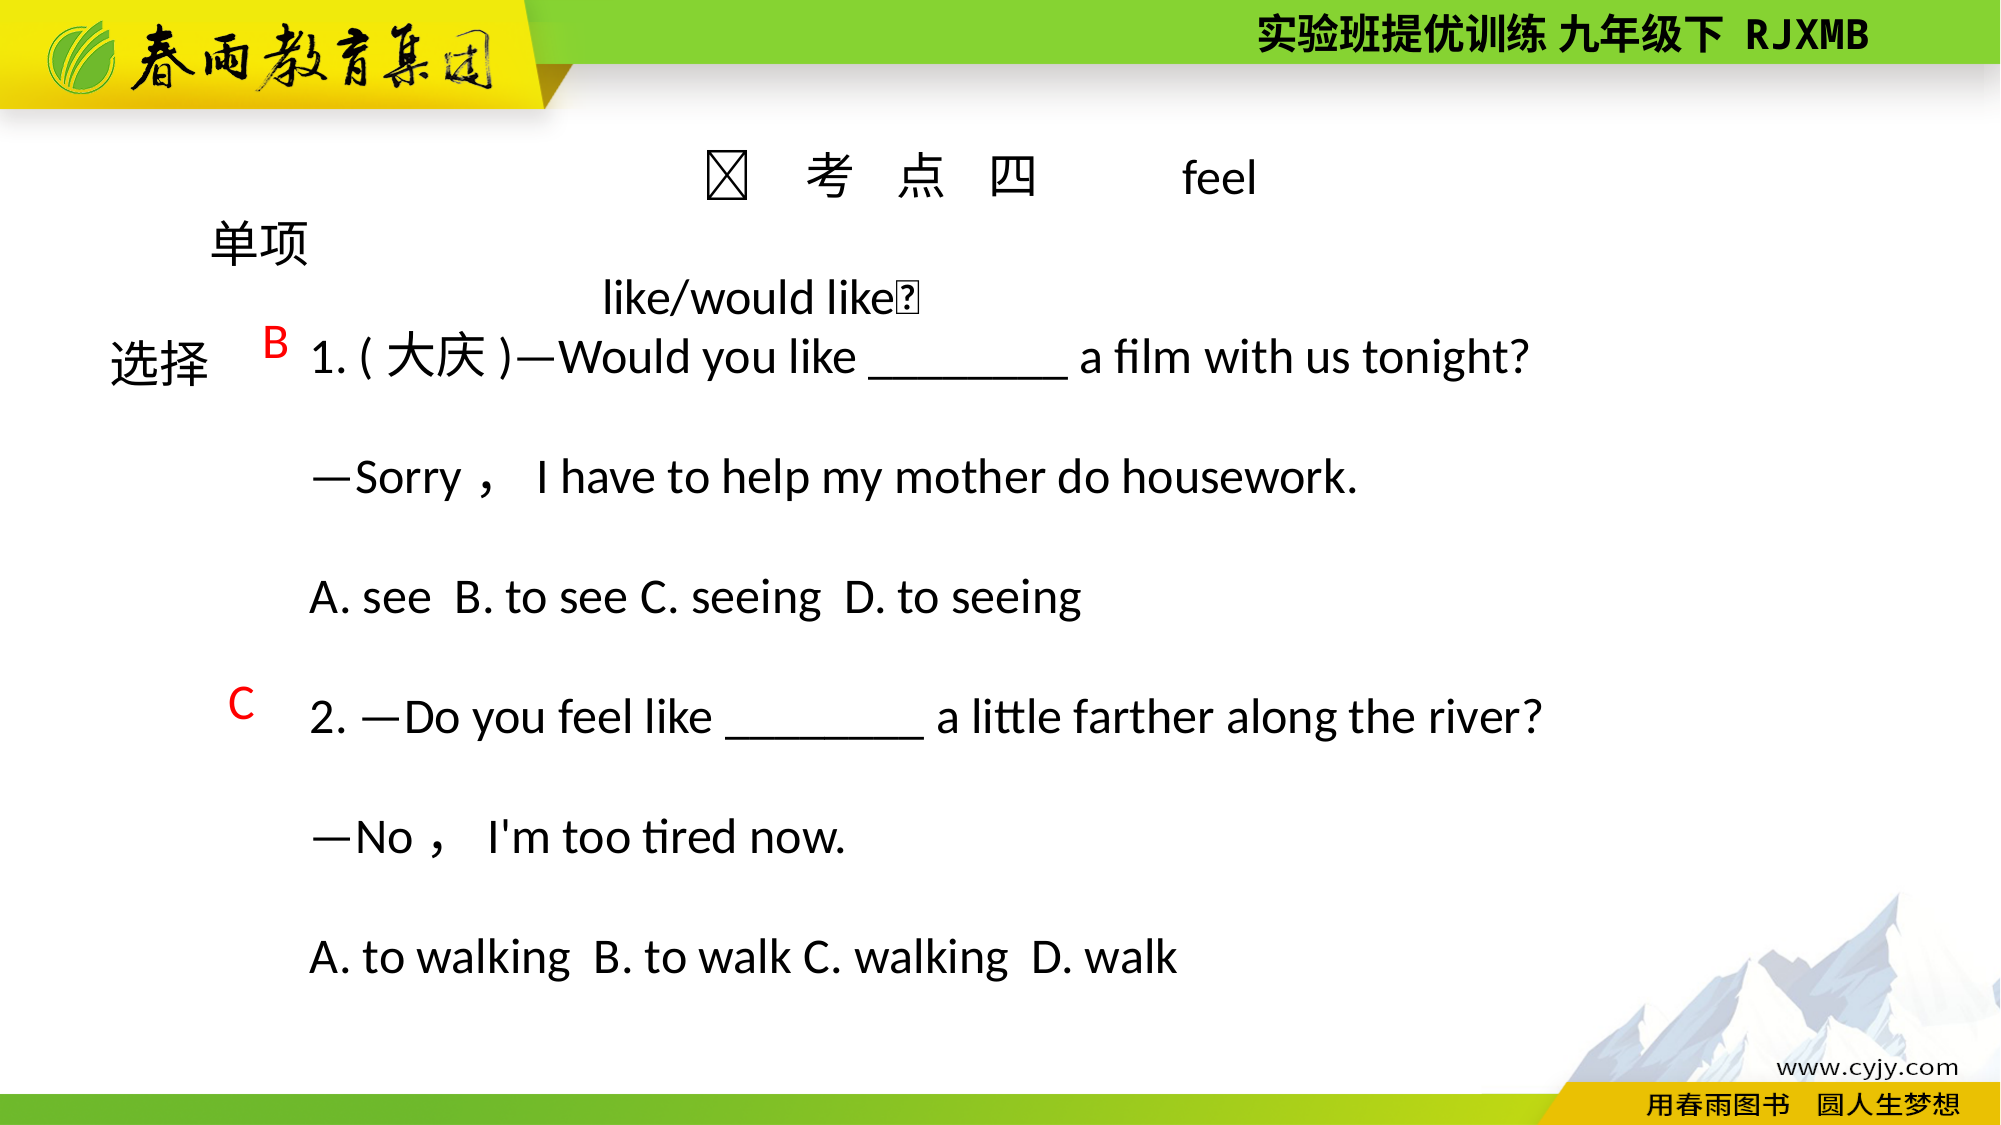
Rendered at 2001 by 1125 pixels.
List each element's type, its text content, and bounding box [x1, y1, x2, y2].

text_box C [214, 662, 271, 738]
text_box B [236, 301, 305, 377]
text_box 单项选择 [95, 145, 325, 281]
picture [0, 0, 2001, 1125]
text_box 1. (大庆)—Would you like ________ a film with us tonight? —Sorry，I have to help my mother do housework. A. see B. to see C. seeing D. to seeing 2. —Do you feel like ________ a little farther along the river? —No，I'm too tired now. A. to walking B. to walk C. walking D. walk [195, 256, 1926, 992]
text_box 考点四 feel like/would like [587, 77, 1274, 213]
